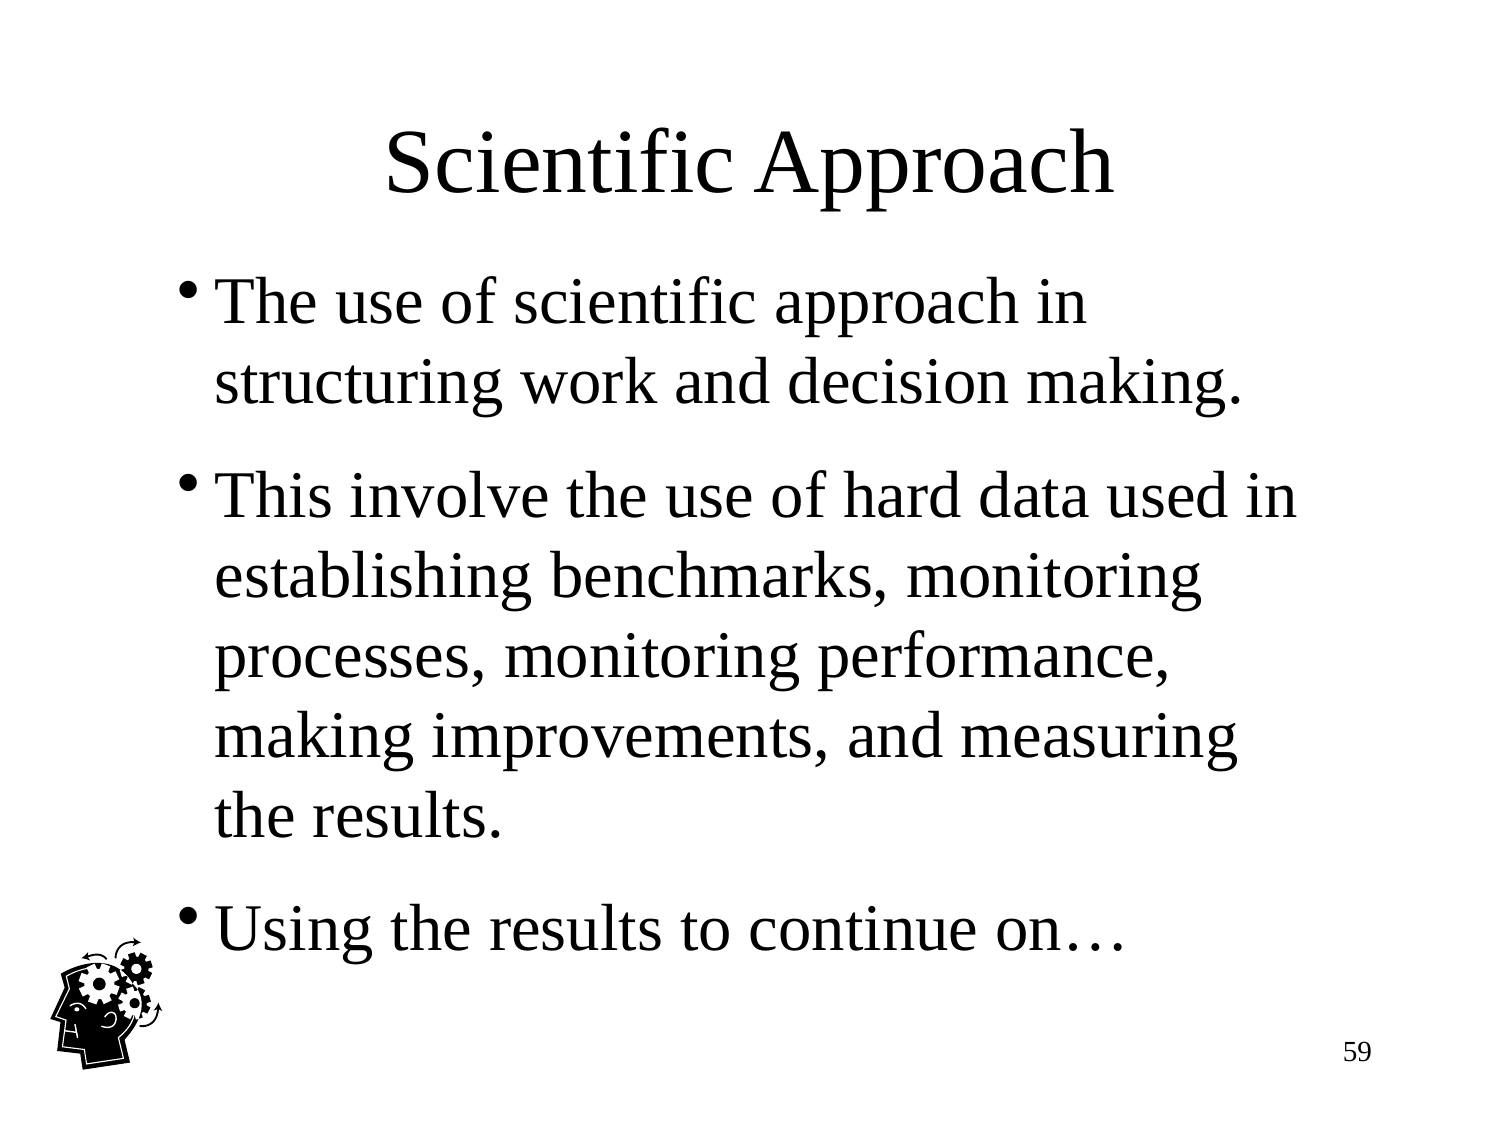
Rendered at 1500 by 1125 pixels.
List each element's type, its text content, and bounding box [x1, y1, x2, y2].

text_box The use of scientific approach in structuring work and decision making. This involve the use of hard data used in establishing benchmarks, monitoring processes, monitoring performance, making improvements, and measuring the results. Using the results to continue on… [162, 249, 1338, 971]
picture [49, 937, 163, 1070]
slide_number 59 [1074, 1025, 1388, 1100]
title Scientific Approach [112, 62, 1388, 250]
